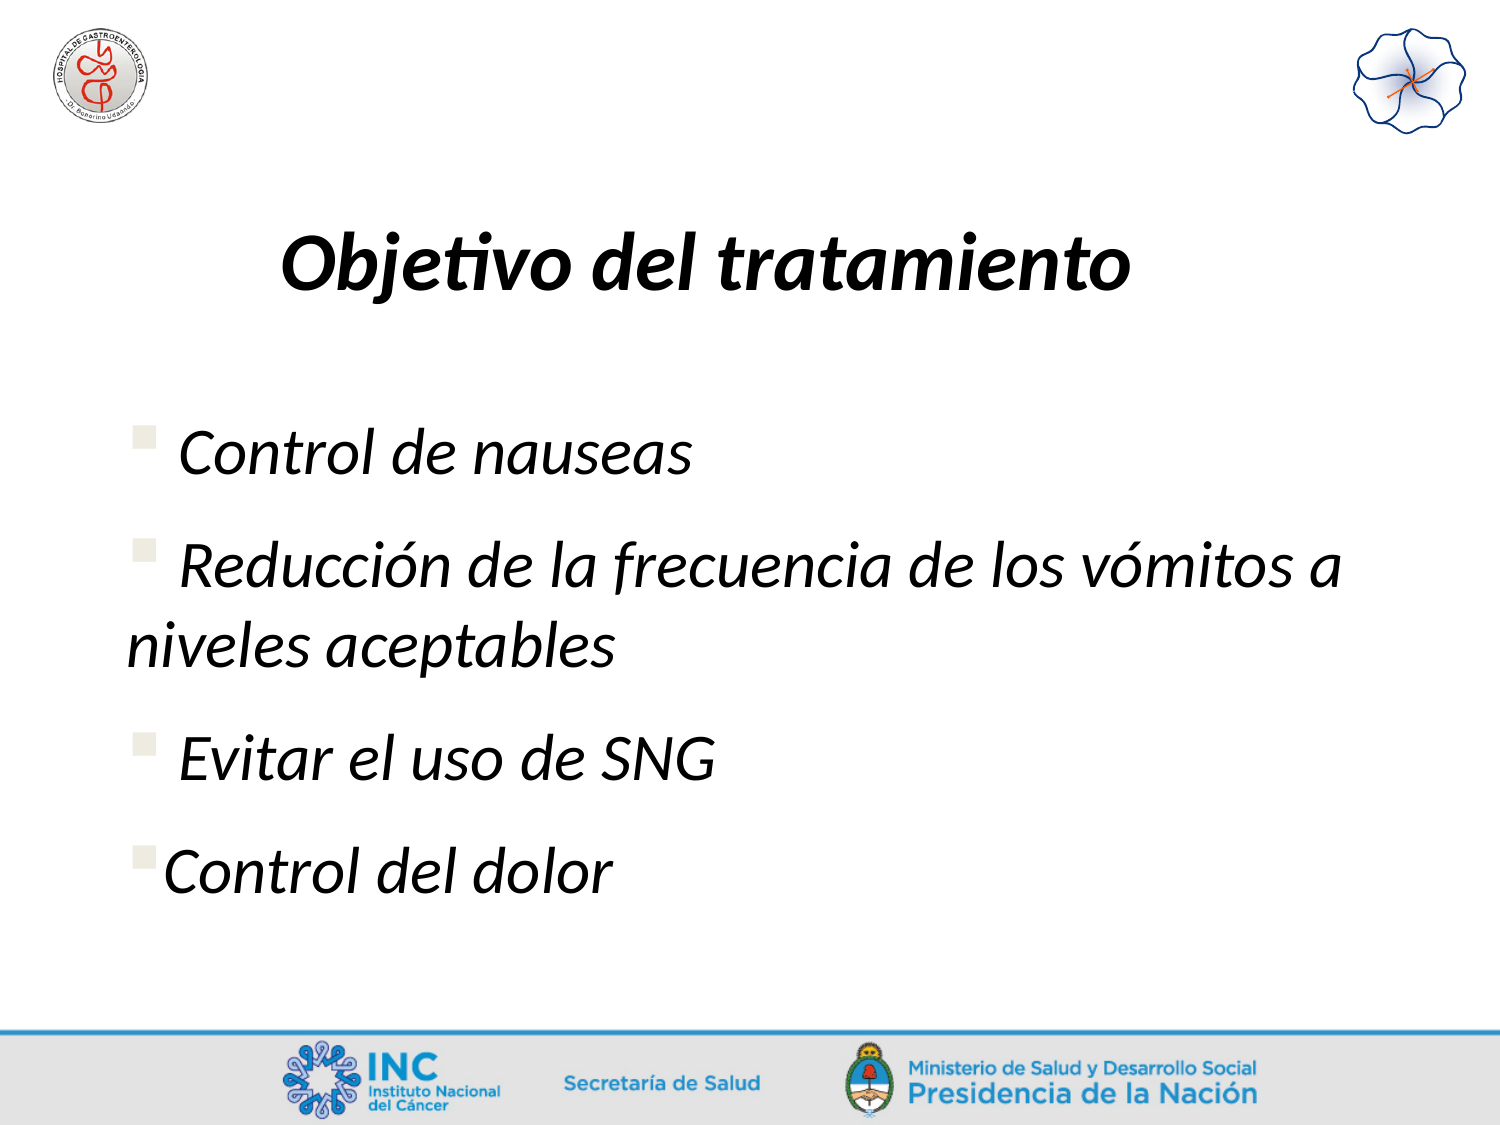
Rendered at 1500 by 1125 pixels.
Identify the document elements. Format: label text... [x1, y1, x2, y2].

picture [52, 28, 148, 124]
text_box Control de nauseas Reducción de la frecuencia de los vómitos a niveles aceptables Evitar el uso de SNG Control del dolor [112, 400, 1447, 915]
text_box Objetivo del tratamiento [265, 199, 1294, 315]
picture [1352, 28, 1467, 135]
picture [0, 1027, 1500, 1125]
